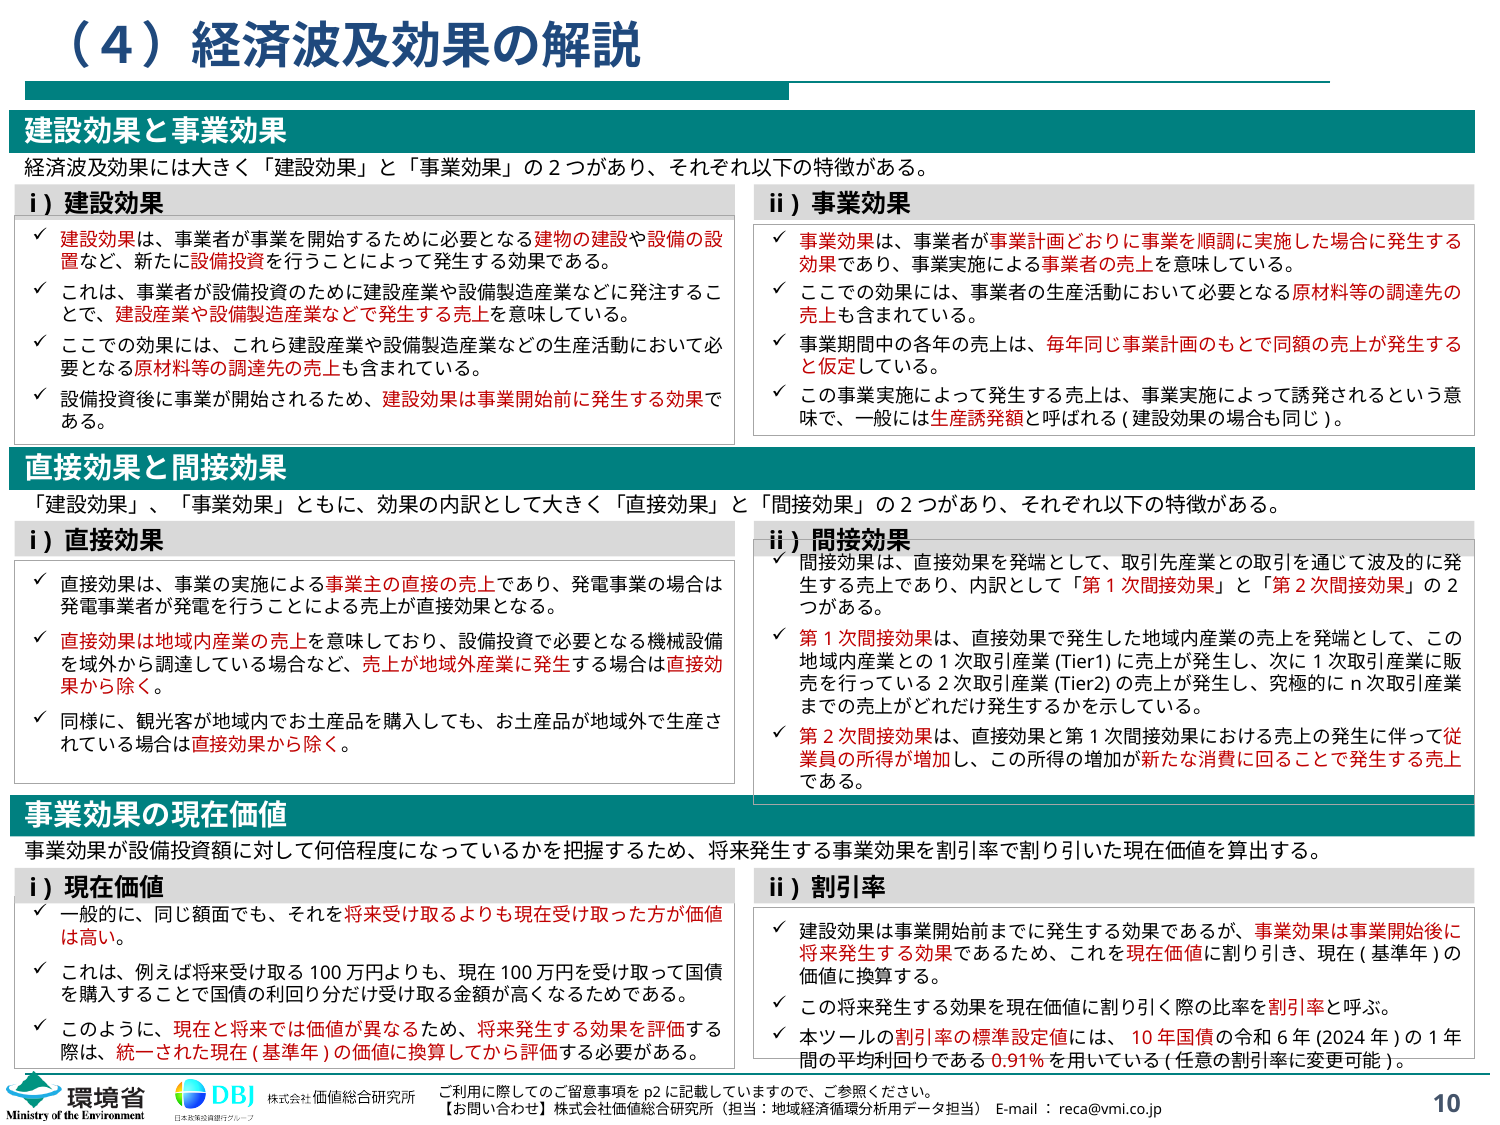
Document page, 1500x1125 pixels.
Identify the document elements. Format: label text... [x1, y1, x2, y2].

title （４）経済波及効果の解説 [25, 0, 1355, 82]
text_box ii ) 事業効果 [753, 188, 1475, 220]
text_box 事業効果が設備投資額に対して何倍程度になっているかを把握するため、将来発生する事業効果を割引率で割り引いた現在価値を算出する。 [10, 830, 1475, 871]
text_box 事業効果は、事業者が事業計画どおりに事業を順調に実施した場合に発生する効果であり、事業実施による事業者の売上を意味している。 ここでの効果には、事業者の生産活動において必要となる原材料等の調達先の売上も含まれている。 事業期間中の各年の売上は、毎年同じ事業計画のもとで同額の売上が発生すると仮定している。 この事業実施によって発生する売上は、事業実施によって誘発されるという意味で、一般には生産誘発額と呼ばれる(建設効果の場合も同じ)。 [753, 224, 1475, 436]
text_box i ) 直接効果 [14, 525, 735, 557]
picture [2, 1071, 148, 1125]
text_box 直接効果と間接効果 [10, 447, 1475, 484]
slide_number 10 [1393, 1079, 1500, 1122]
picture [171, 1075, 419, 1125]
text_box 間接効果は、直接効果を発端として、取引先産業との取引を通じて波及的に発生する売上であり、内訳として「第1次間接効果」と「第2次間接効果」の2つがある。 第1次間接効果は、直接効果で発生した地域内産業の売上を発端として、この地域内産業との1次取引産業(Tier1)に売上が発生し、次に1次取引産業に販売を行っている2次取引産業(Tier2)の売上が発生し、究極的にn次取引産業までの売上がどれだけ発生するかを示している。 第2次間接効果は、直接効果と第1次間接効果における売上の発生に伴って従業員の所得が増加し、この所得の増加が新たな消費に回ることで発生する売上である。 [753, 539, 1475, 805]
text_box ii ) 割引率 [753, 867, 1475, 904]
text_box 建設効果は、事業者が事業を開始するために必要となる建物の建設や設備の設置など、新たに設備投資を行うことによって発生する効果である。 これは、事業者が設備投資のために建設産業や設備製造産業などに発注することで、建設産業や設備製造産業などで発生する売上を意味している。 ここでの効果には、これら建設産業や設備製造産業などの生産活動において必要となる原材料等の調達先の売上も含まれている。 設備投資後に事業が開始されるため、建設効果は事業開始前に発生する効果である。 [14, 215, 735, 445]
text_box 直接効果は、事業の実施による事業主の直接の売上であり、発電事業の場合は発電事業者が発電を行うことによる売上が直接効果となる。 直接効果は地域内産業の売上を意味しており、設備投資で必要となる機械設備を域外から調達している場合など、売上が地域外産業に発生する場合は直接効果から除く。 同様に、観光客が地域内でお土産品を購入しても、お土産品が地域外で生産されている場合は直接効果から除く。 [14, 560, 735, 784]
text_box i ) 建設効果 [14, 188, 735, 215]
text_box 一般的に、同じ額面でも、それを将来受け取るよりも現在受け取った方が価値は高い。 これは、例えば将来受け取る100万円よりも、現在100万円を受け取って国債を購入することで国債の利回り分だけ受け取る金額が高くなるためである。 このように、現在と将来では価値が異なるため、将来発生する効果を評価する際は、統一された現在(基準年)の価値に換算してから評価する必要がある。 [14, 904, 735, 1069]
text_box 建設効果と事業効果 [10, 110, 1475, 147]
text_box 建設効果は事業開始前までに発生する効果であるが、事業効果は事業開始後に将来発生する効果であるため、これを現在価値に割り引き、現在(基準年)の価値に換算する。 この将来発生する効果を現在価値に割り引く際の比率を割引率と呼ぶ。 本ツールの割引率の標準設定値には、10年国債の令和6年(2024年)の1年間の平均利回りである0.91%を用いている(任意の割引率に変更可能)。 [753, 907, 1475, 1059]
text_box ii ) 間接効果 [753, 525, 1475, 539]
text_box 「建設効果」、「事業効果」ともに、効果の内訳として大きく「直接効果」と「間接効果」の2つがあり、それぞれ以下の特徴がある。 [10, 484, 1475, 525]
text_box 経済波及効果には大きく「建設効果」と「事業効果」の2つがあり、それぞれ以下の特徴がある。 [10, 147, 1475, 188]
text_box i ) 現在価値 [14, 871, 735, 904]
text_box 事業効果の現在価値 [10, 795, 1475, 830]
